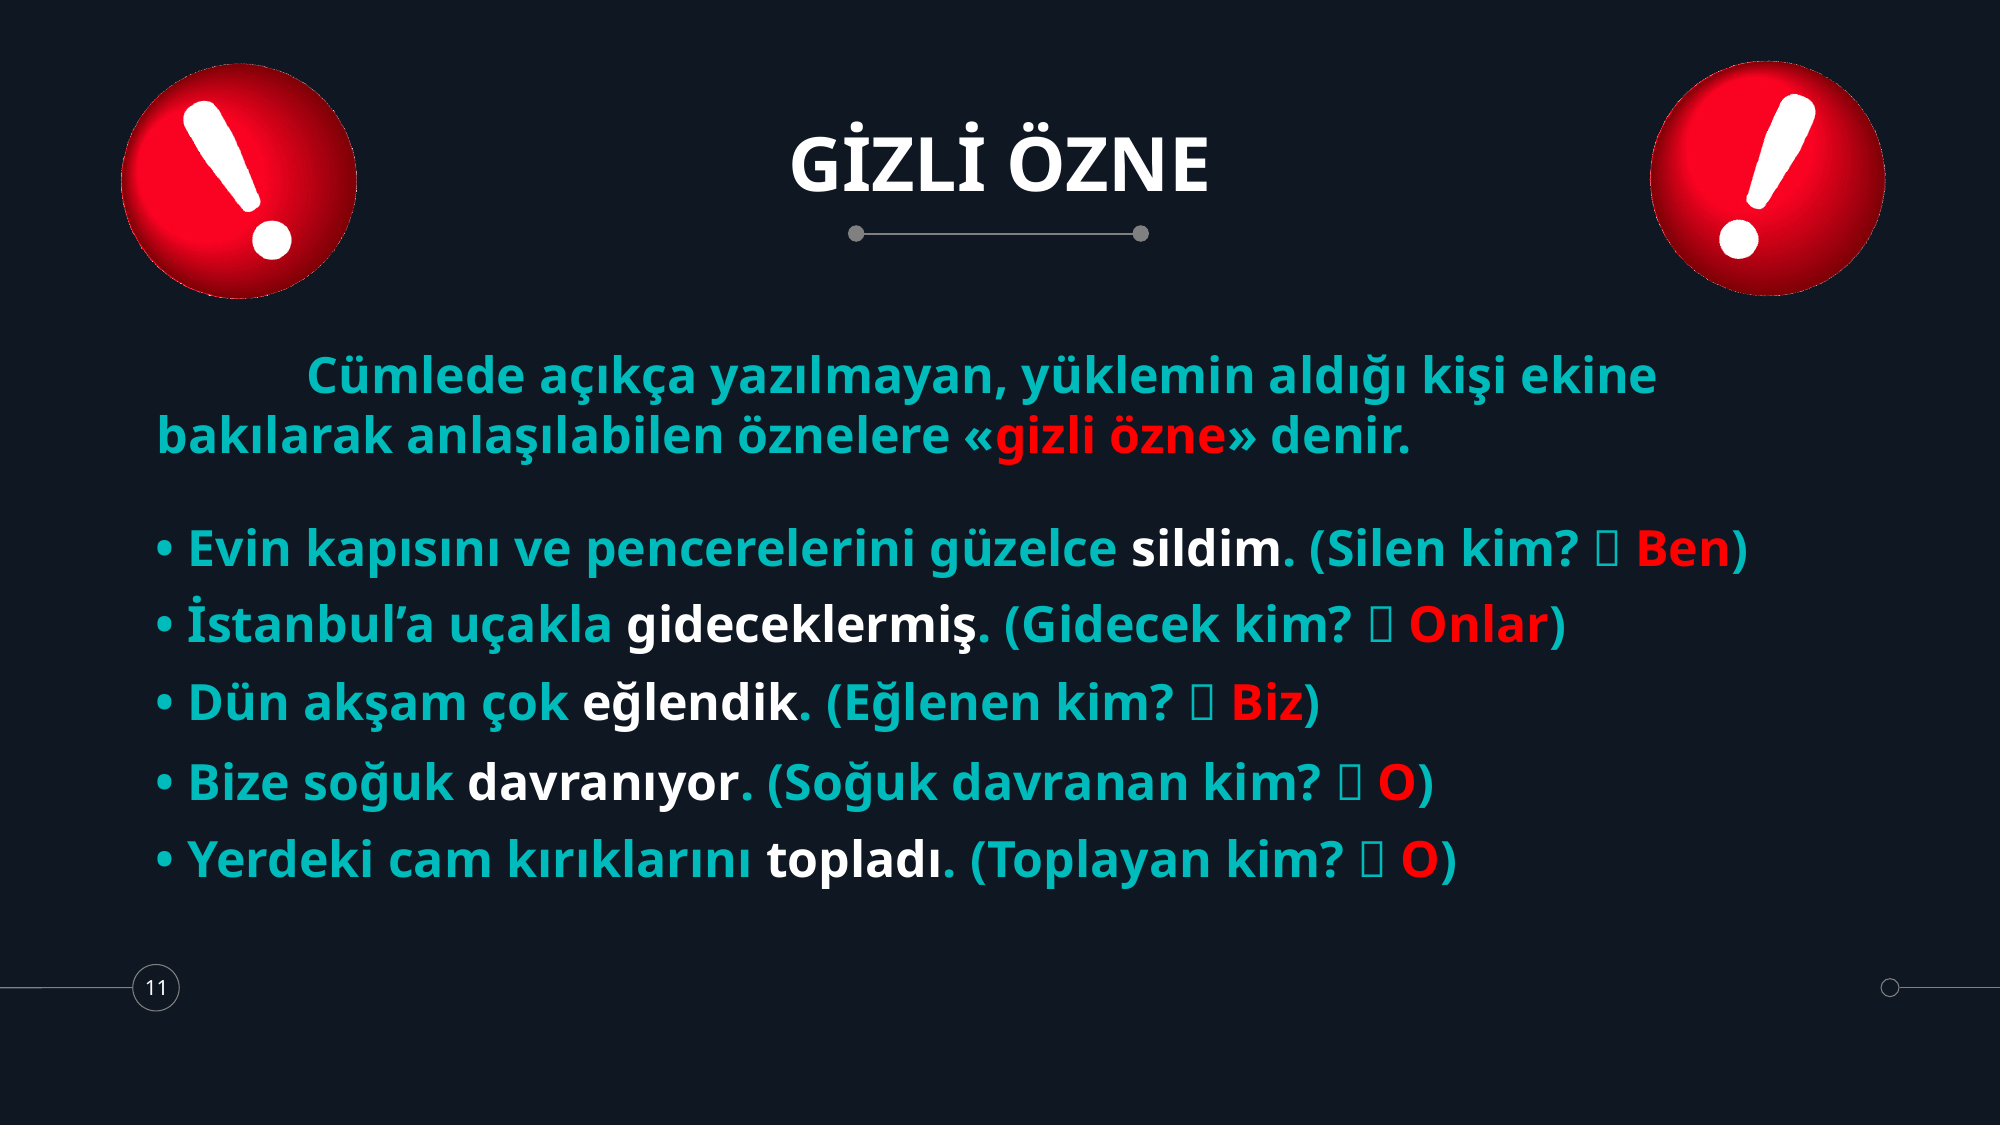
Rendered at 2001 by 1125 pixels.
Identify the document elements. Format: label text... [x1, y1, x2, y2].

text_box • Yerdeki cam kırıklarını topladı. (Toplayan kim?  O) [155, 827, 1843, 897]
text_box • Bize soğuk davranıyor. (Soğuk davranan kim?  O) [155, 749, 1843, 820]
text_box • Dün akşam çok eğlendik. (Eğlenen kim?  Biz) [155, 670, 1843, 744]
picture [77, 19, 400, 343]
slide_number 11 [127, 964, 186, 1014]
text_box • Evin kapısını ve pencerelerini güzelce sildim. (Silen kim?  Ben) [155, 516, 1843, 592]
text_box • İstanbul’a uçakla gideceklermiş. (Gidecek kim?  Onlar) [155, 592, 1843, 655]
list Cümlede açıkça yazılmayan, yüklemin aldığı kişi ekine bakılarak anlaşılabilen öznelere «gizli özne» denir. [156, 343, 1844, 564]
picture [1611, 21, 1924, 335]
title GİZLİ ÖZNE [633, 114, 1367, 208]
